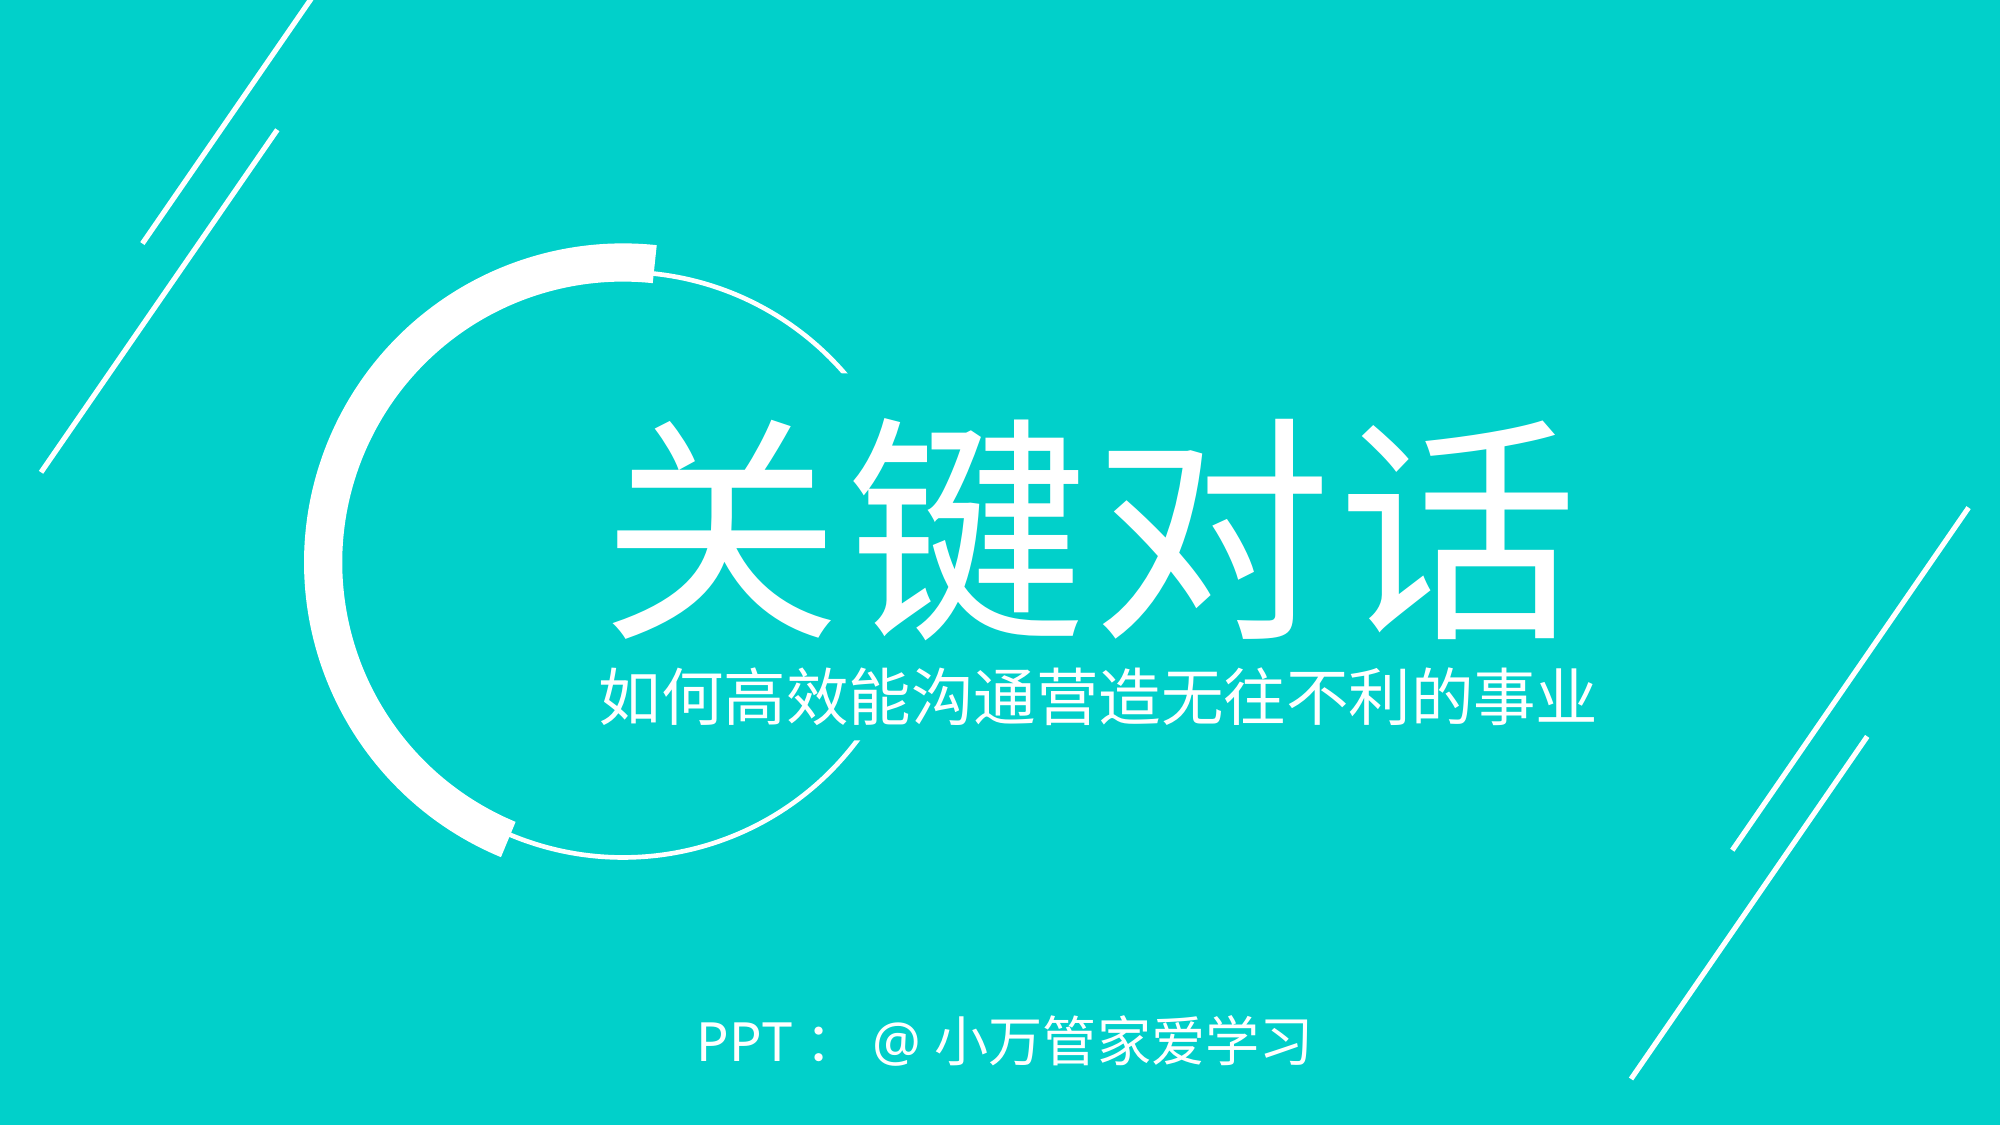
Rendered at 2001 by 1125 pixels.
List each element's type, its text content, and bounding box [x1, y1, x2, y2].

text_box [1630, 736, 1868, 1080]
text_box 关键对话 [947, 373, 1594, 650]
text_box 如何高效能沟通营造无往不利的事业 [947, 650, 1614, 741]
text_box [40, 129, 278, 473]
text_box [142, 0, 379, 244]
text_box PPT：@小万管家爱学习 [682, 999, 1330, 1080]
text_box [303, 243, 943, 882]
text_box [1732, 507, 1969, 851]
